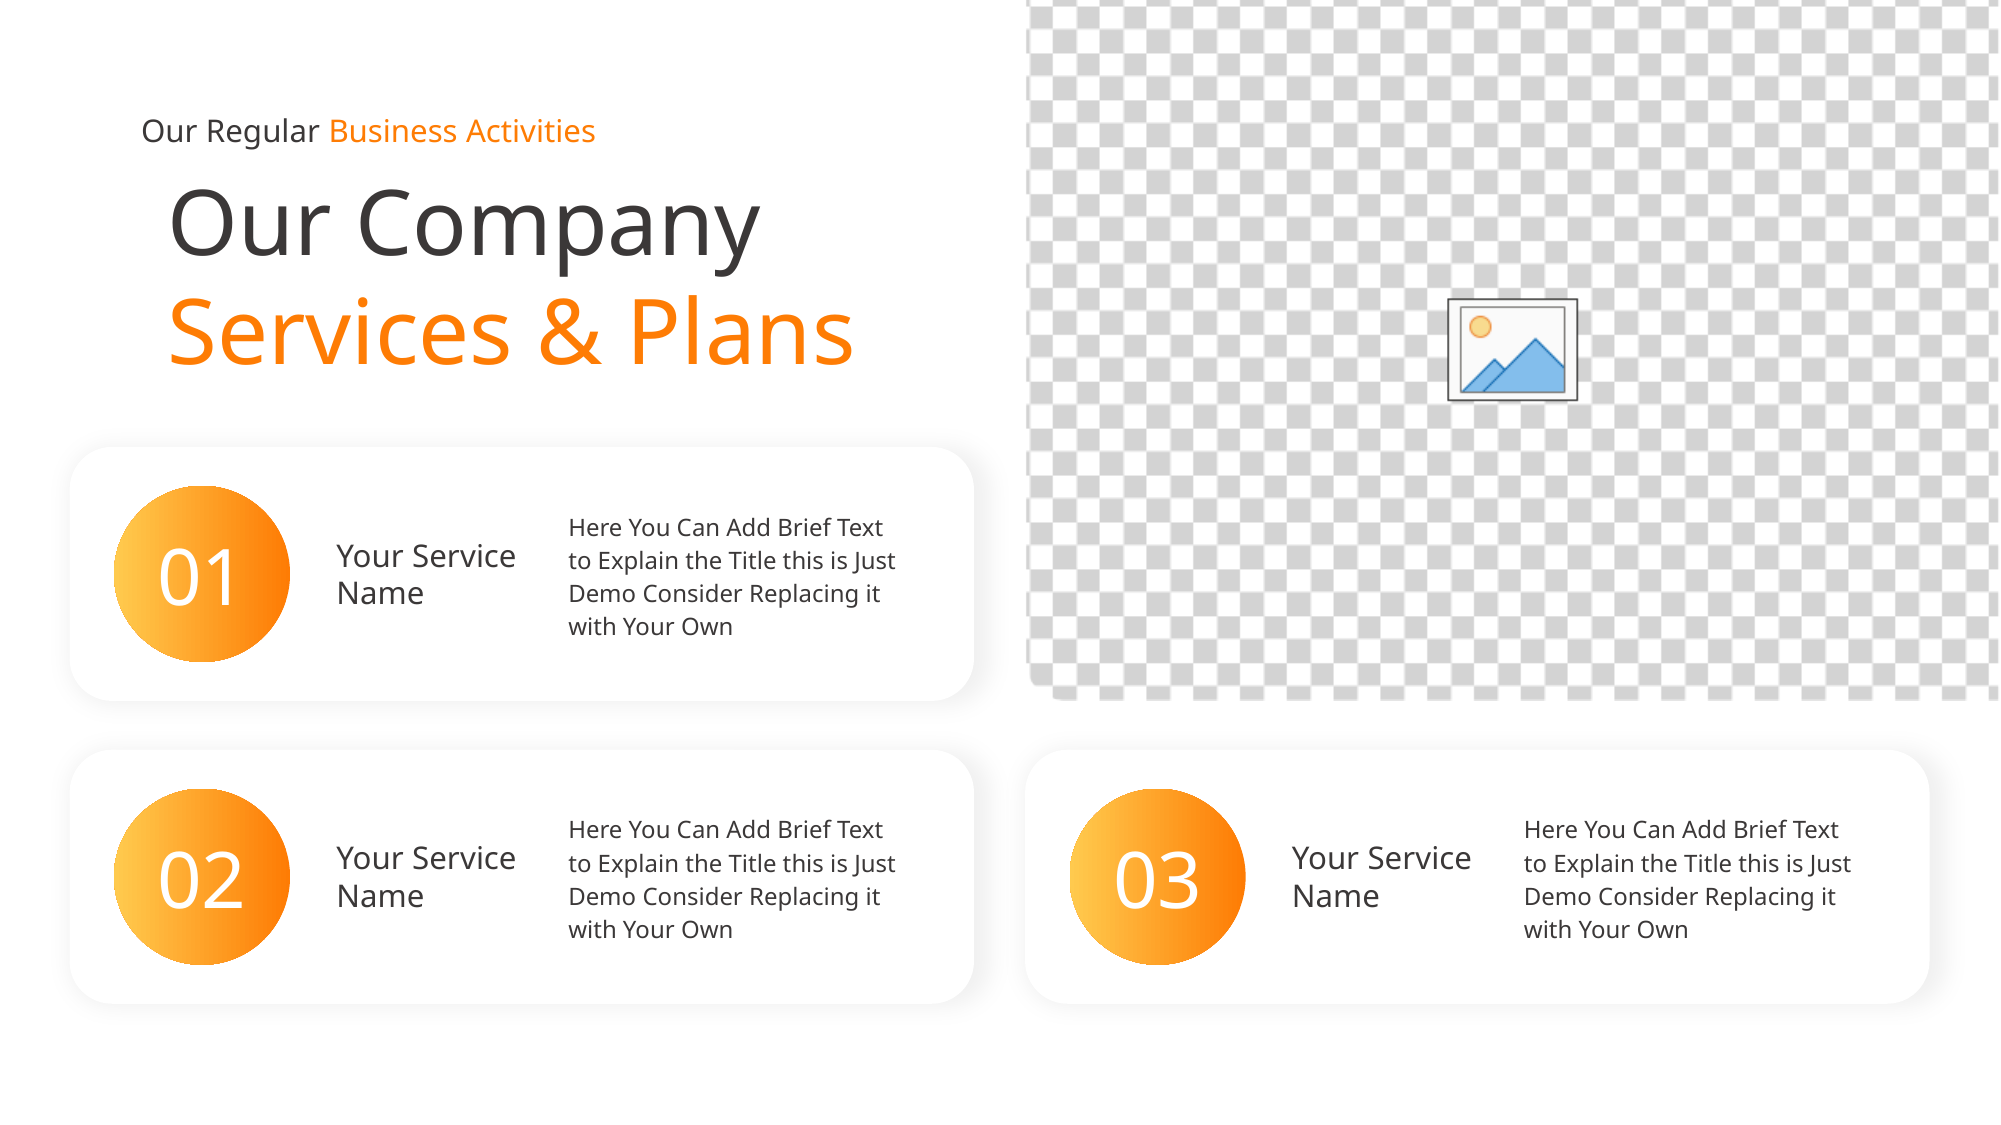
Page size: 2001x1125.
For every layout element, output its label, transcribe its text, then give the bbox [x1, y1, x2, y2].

text_box [69, 446, 974, 701]
text_box 02 [142, 822, 262, 932]
picture [1025, 0, 2000, 701]
text_box [114, 788, 291, 965]
text_box [1025, 749, 1930, 1004]
text_box Your Service Name [1277, 831, 1488, 921]
text_box Our Company Services & Plans [152, 157, 872, 390]
text_box Here You Can Add Brief Text to Explain the Title this is Just Demo Consider Replacing it with Your Own [553, 500, 947, 649]
text_box 03 [1098, 822, 1217, 932]
text_box Your Service Name [321, 831, 532, 921]
text_box [69, 749, 974, 1004]
text_box Here You Can Add Brief Text to Explain the Title this is Just Demo Consider Replacing it with Your Own [1509, 802, 1903, 951]
text_box Our Regular Business Activities [126, 104, 612, 157]
text_box [114, 485, 291, 662]
text_box Your Service Name [321, 528, 532, 619]
text_box [1069, 788, 1246, 965]
text_box Here You Can Add Brief Text to Explain the Title this is Just Demo Consider Replacing it with Your Own [553, 802, 947, 951]
text_box 01 [142, 519, 262, 629]
